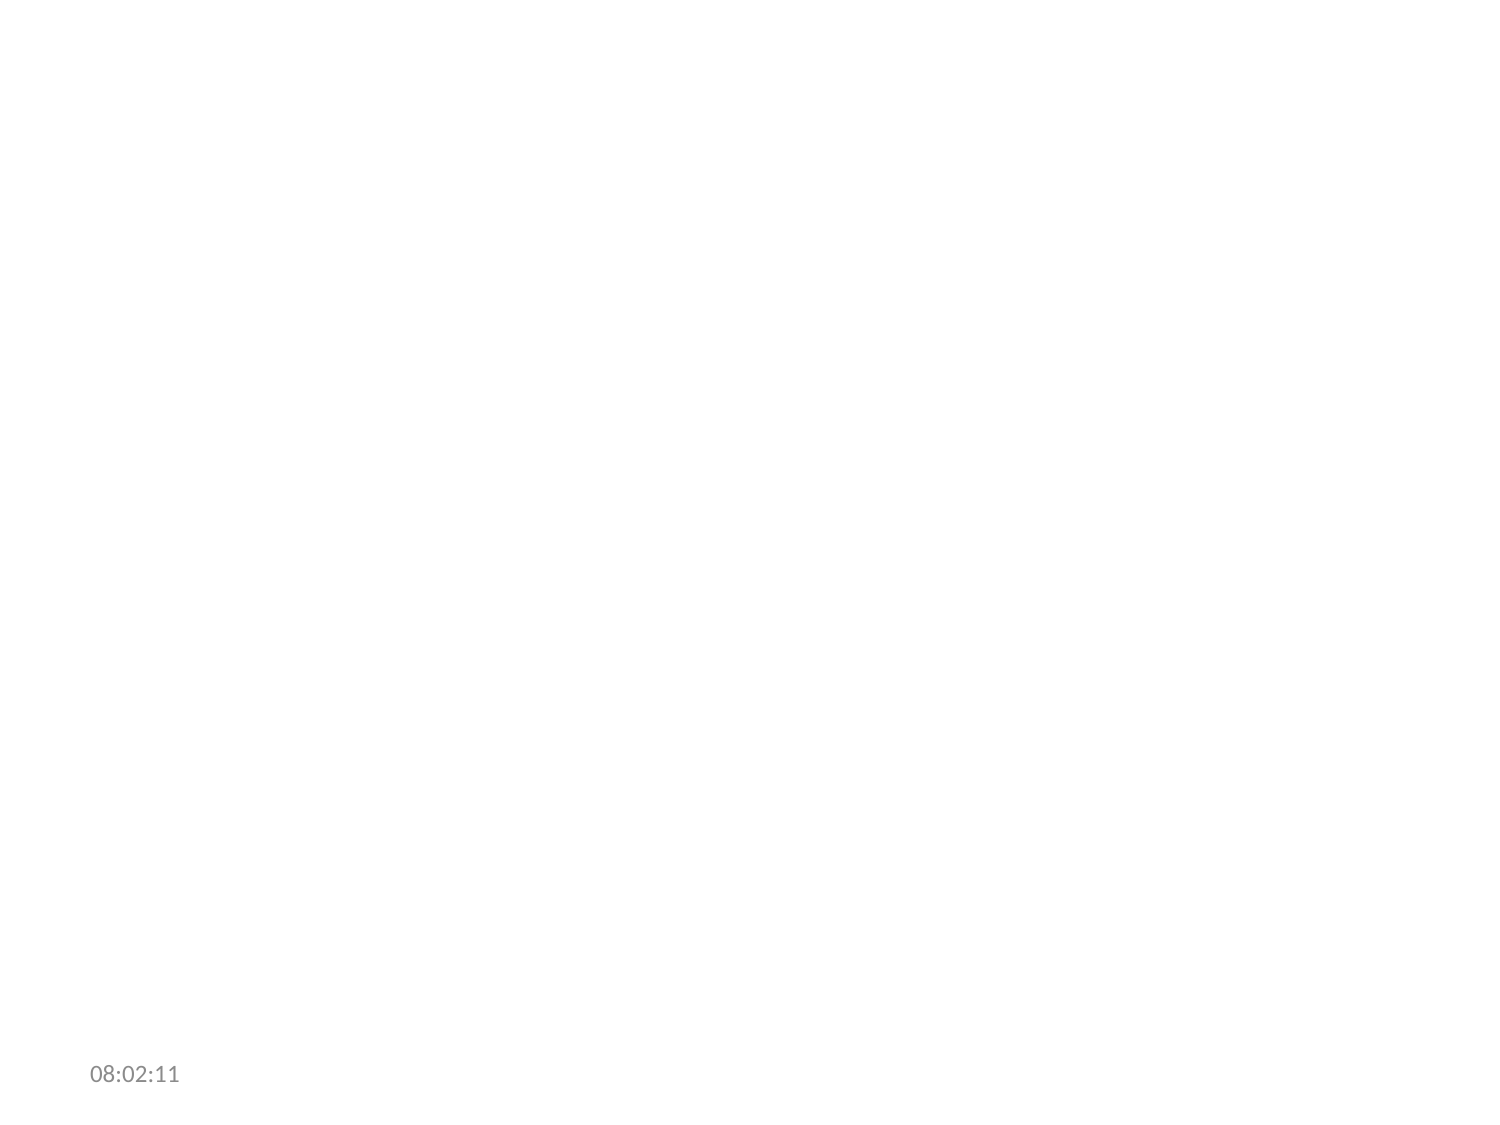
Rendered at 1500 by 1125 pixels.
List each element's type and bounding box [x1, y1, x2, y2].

slide_number [75, 1042, 425, 1103]
